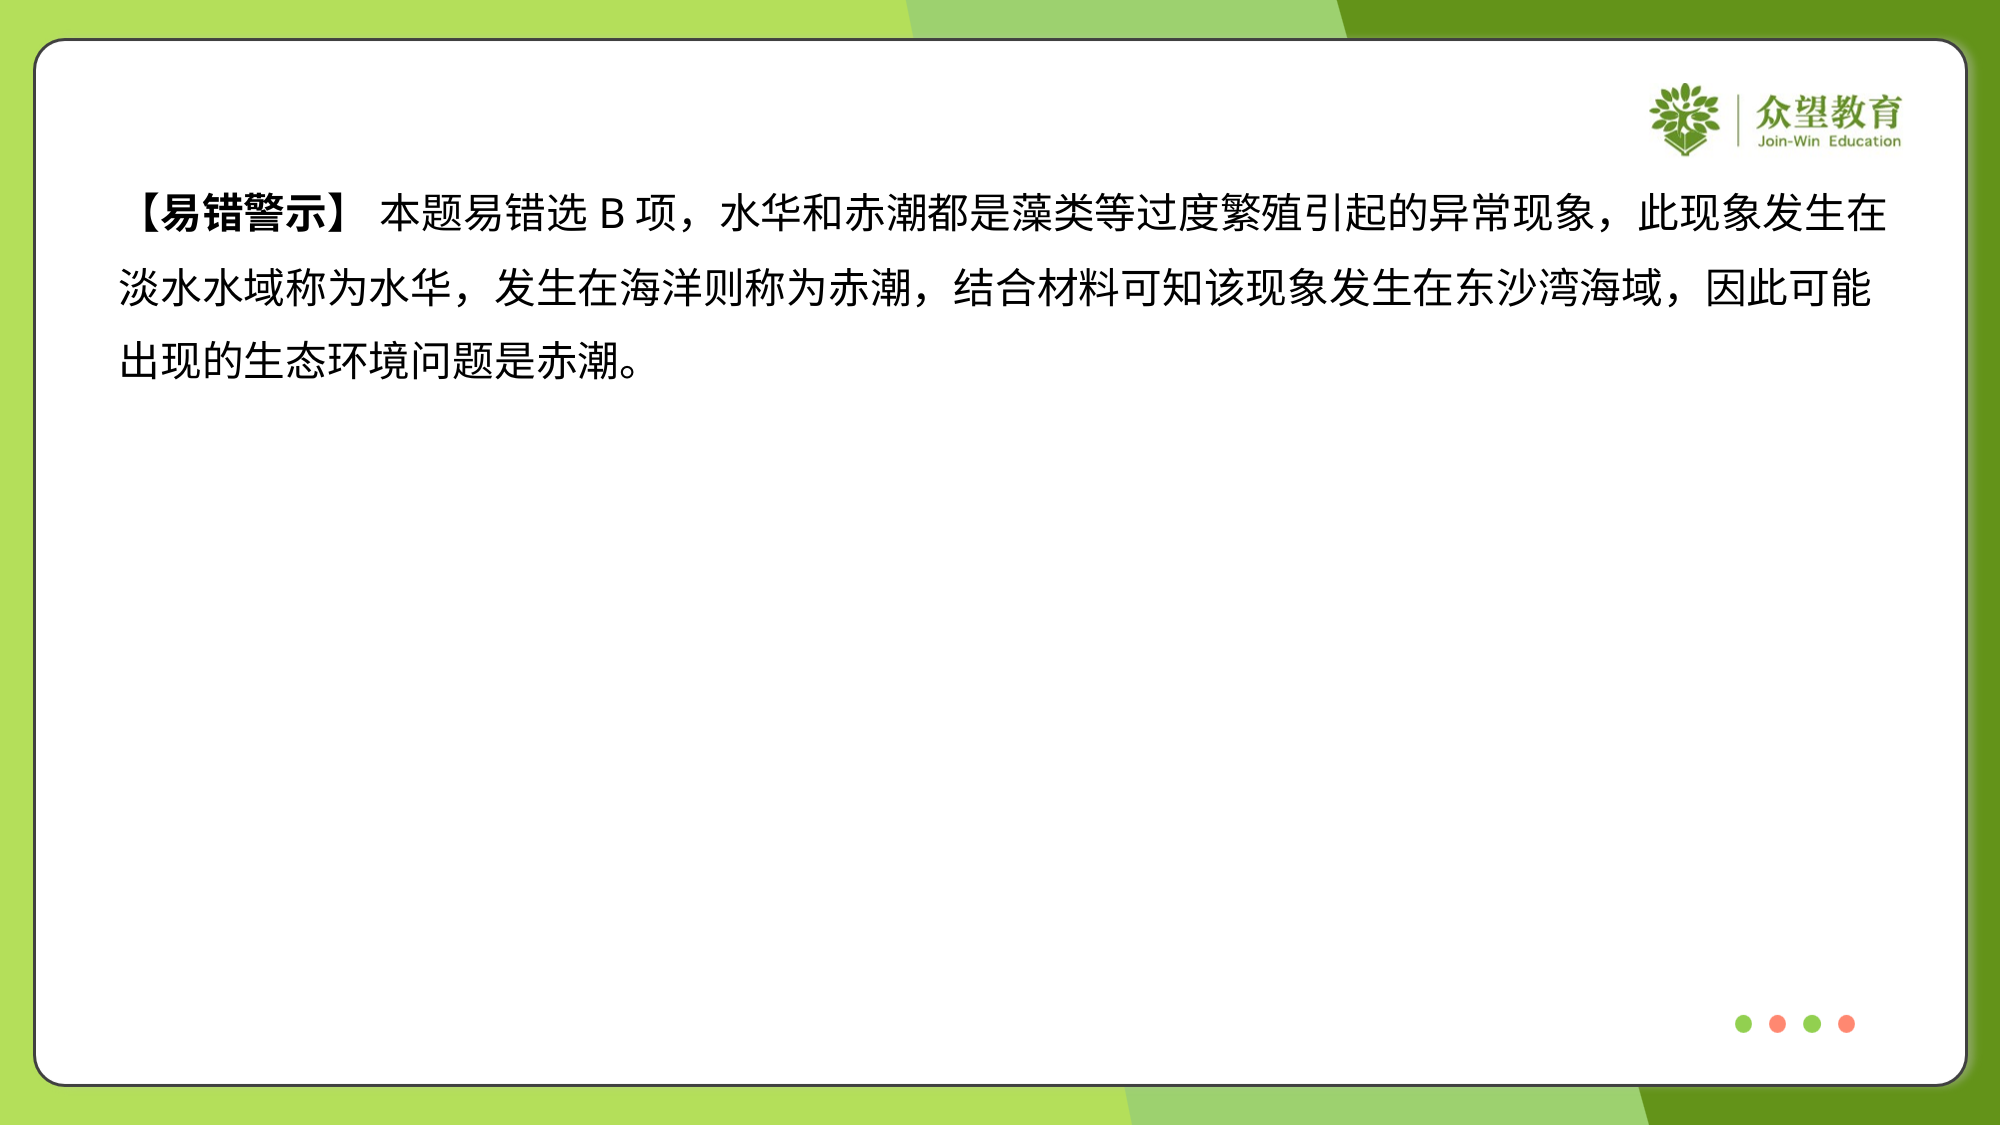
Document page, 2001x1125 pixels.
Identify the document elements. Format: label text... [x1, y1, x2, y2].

picture [0, 0, 2000, 1125]
text_box 【易错警示】 本题易错选B项，水华和赤潮都是藻类等过度繁殖引起的异常现象，此现象发生在 淡水水域称为水华，发生在海洋则称为赤潮，结合材料可知该现象发生在东沙湾海域，因此可能 出现的生态环境问题是赤潮。 [118, 159, 1883, 755]
